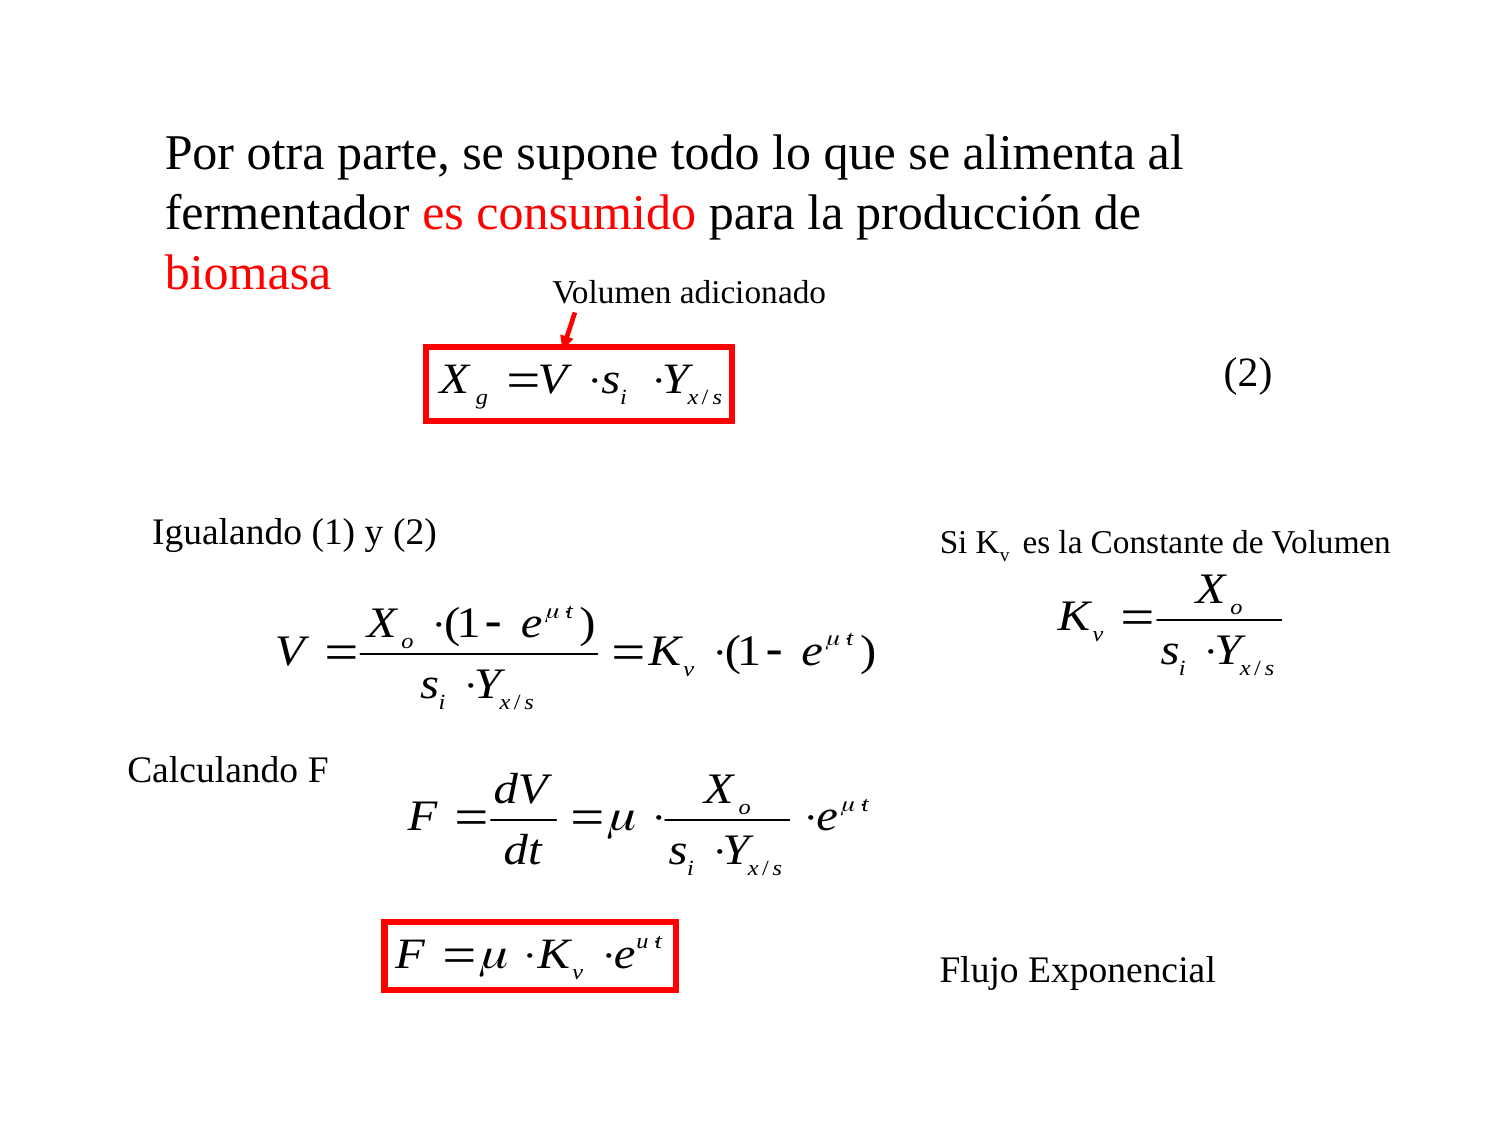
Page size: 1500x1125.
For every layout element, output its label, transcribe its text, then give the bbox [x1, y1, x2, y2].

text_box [387, 924, 1376, 998]
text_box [429, 262, 1288, 419]
text_box Por otra parte, se supone todo lo que se alimenta al fermentador es consumido para la producción de biomasa [150, 112, 1300, 308]
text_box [137, 499, 1500, 719]
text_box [112, 737, 877, 884]
